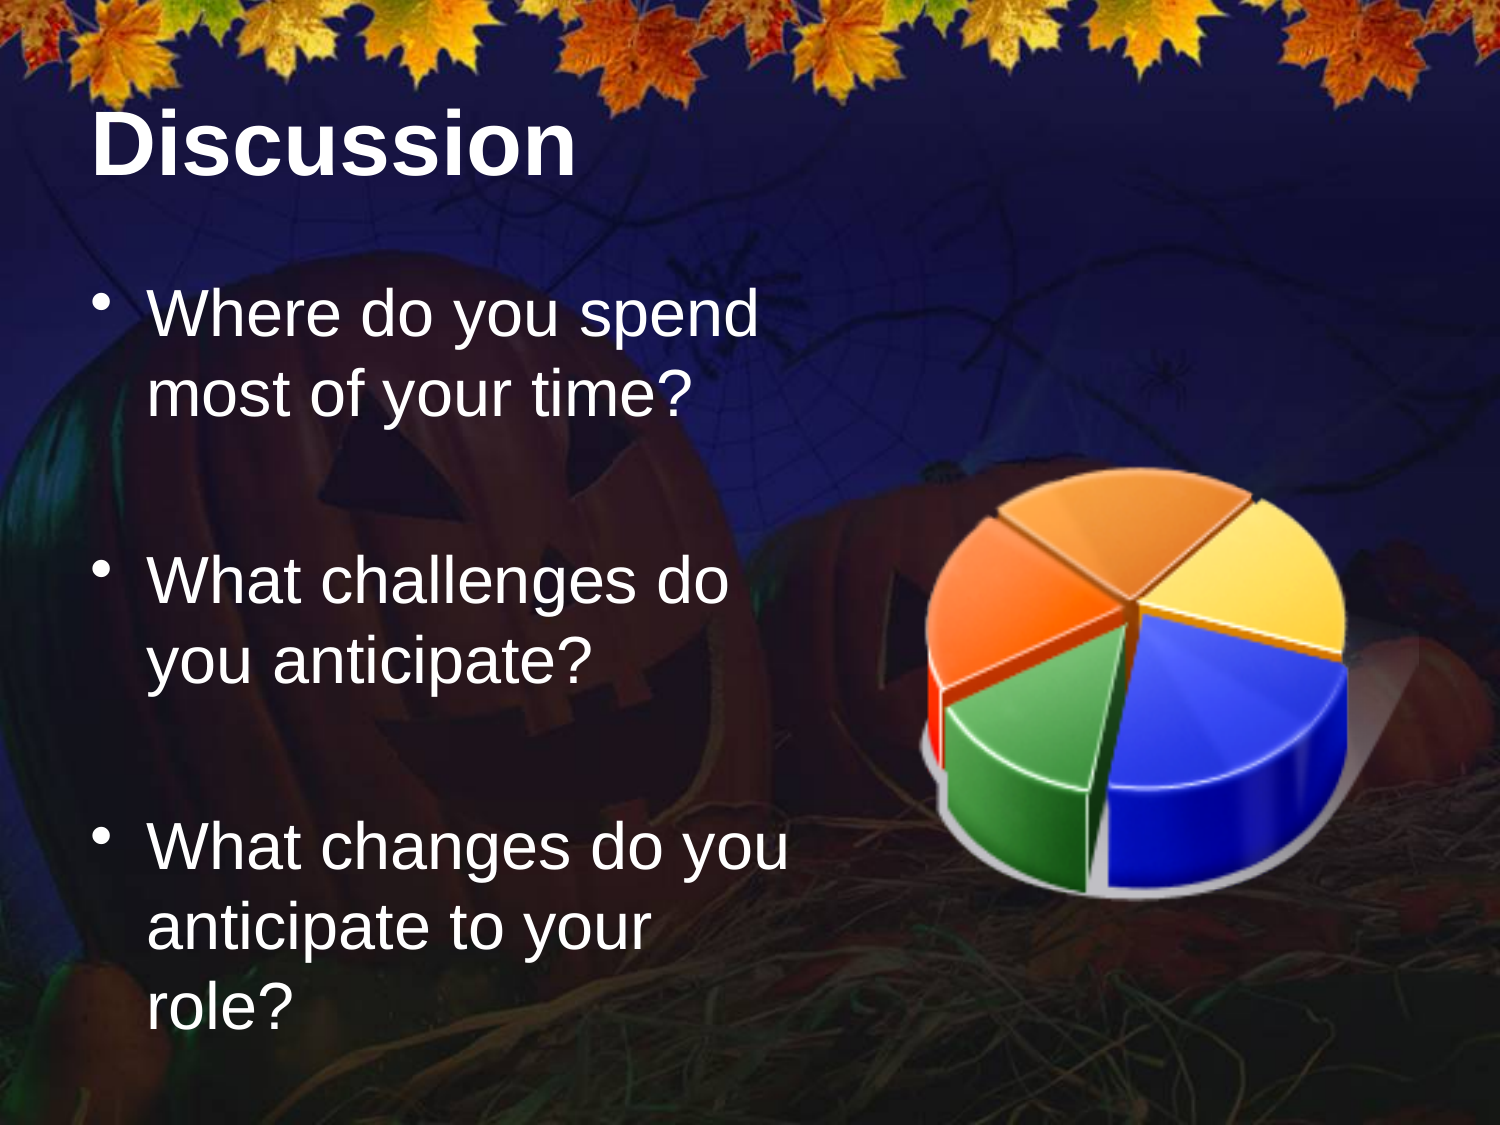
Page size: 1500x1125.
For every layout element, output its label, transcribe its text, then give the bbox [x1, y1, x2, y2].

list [912, 412, 1420, 919]
title Discussion [74, 44, 1426, 233]
list Where do you spend most of your time? What challenges do you anticipate? What changes do you anticipate to your role? [74, 262, 813, 1006]
picture [0, 0, 1500, 1125]
